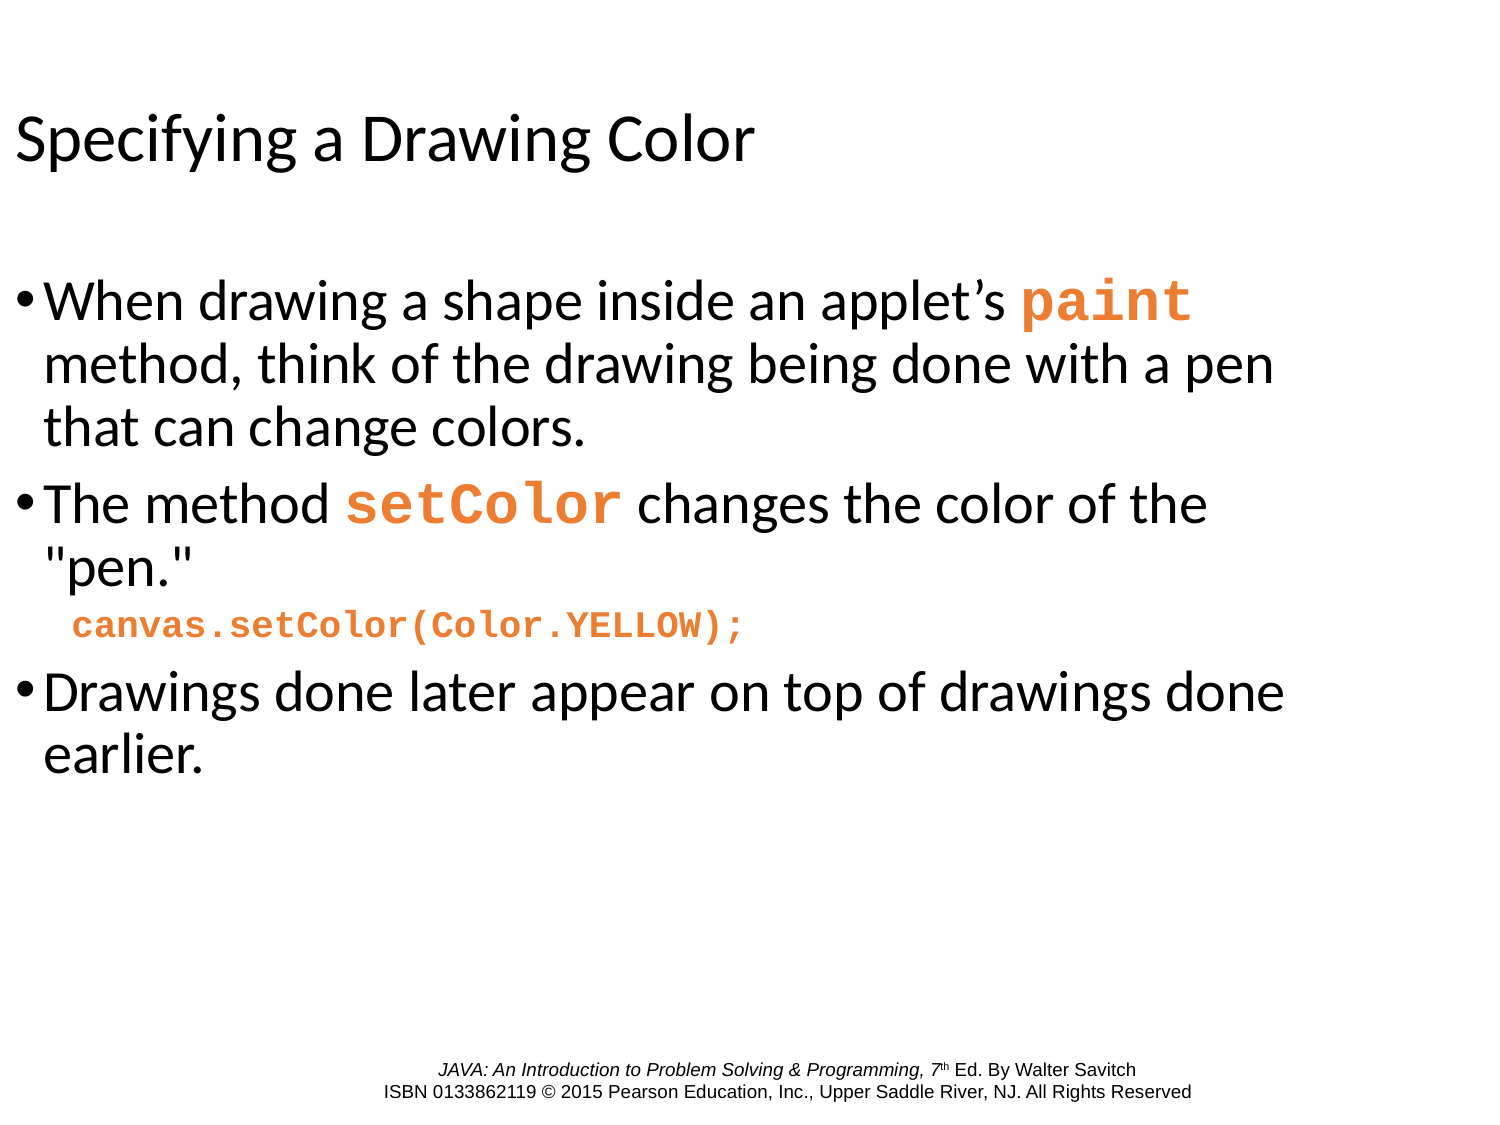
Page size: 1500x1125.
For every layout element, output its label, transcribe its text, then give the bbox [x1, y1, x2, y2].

list When drawing a shape inside an applet’s paint method, think of the drawing being done with a pen that can change colors. The method setColor changes the color of the "pen." canvas.setColor(Color.YELLOW); Drawings done later appear on top of drawings done earlier. [0, 262, 1350, 881]
title Specifying a Drawing Color [0, 76, 1350, 202]
